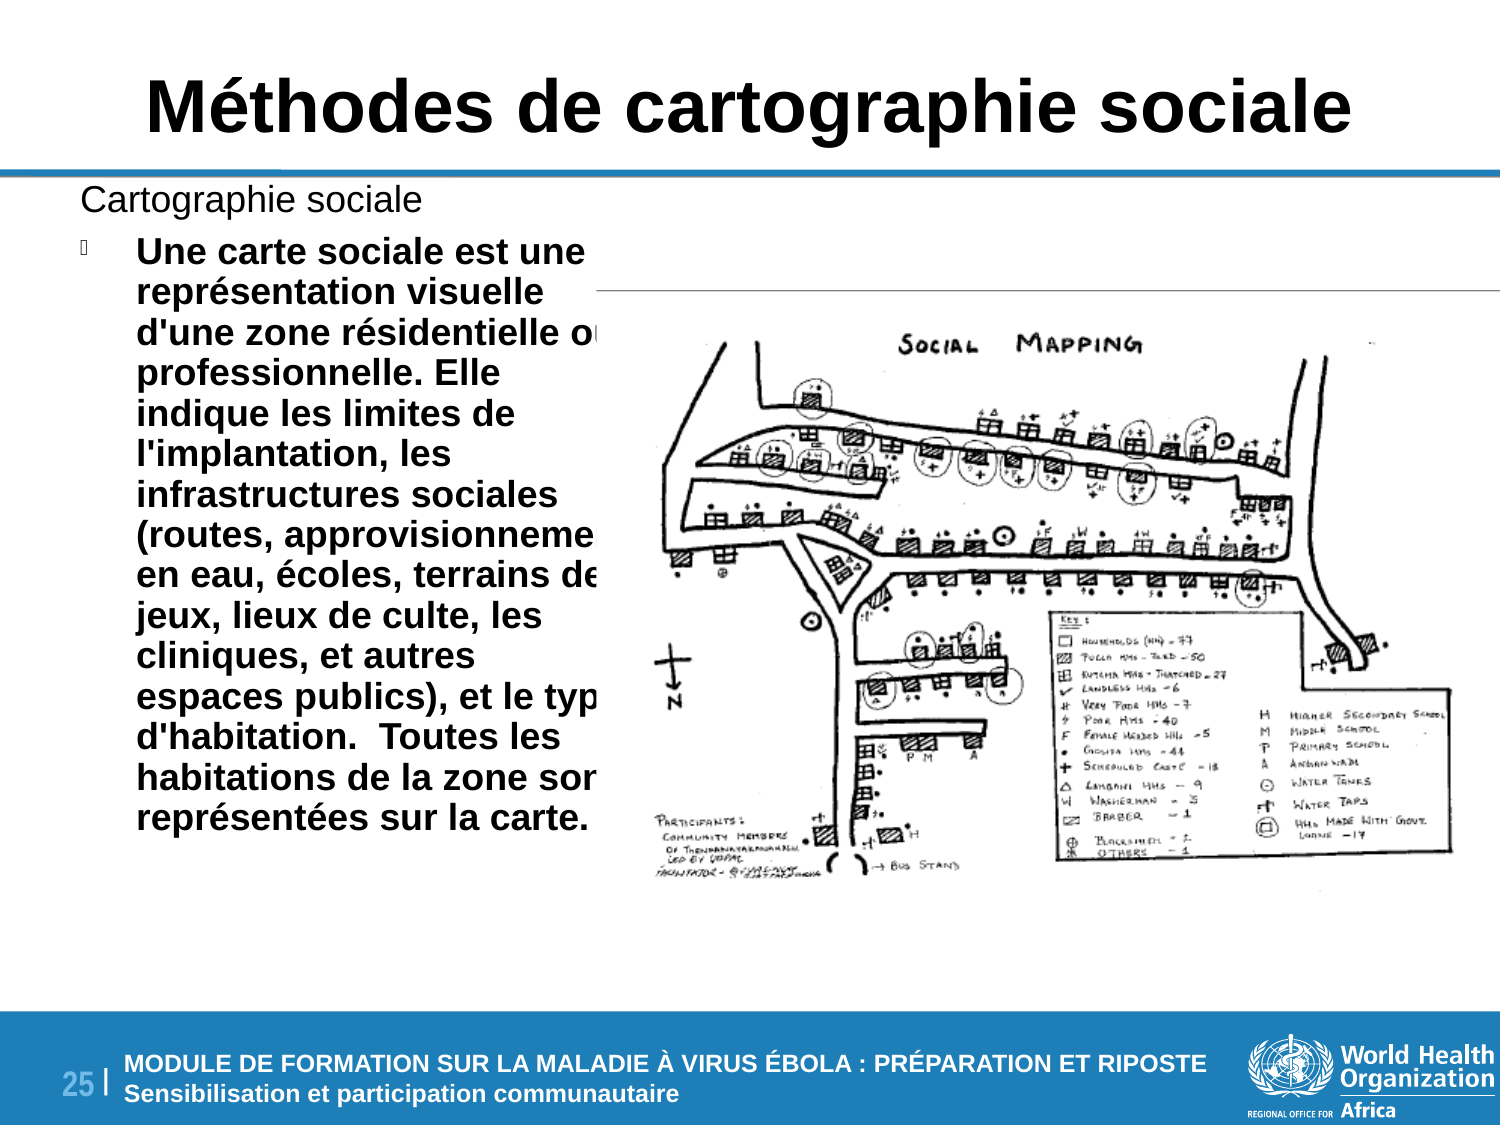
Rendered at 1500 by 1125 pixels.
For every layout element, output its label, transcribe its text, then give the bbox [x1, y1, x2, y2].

title Méthodes de cartographie sociale [75, 45, 1425, 161]
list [596, 290, 1500, 918]
list Cartographie sociale Une carte sociale est une représentation visuelle d'une zone résidentielle ou professionnelle. Elle indique les limites de l'implantation, les infrastructures sociales (routes, approvisionnement en eau, écoles, terrains de jeux, lieux de culte, les cliniques, et autres espaces publics), et le type d'habitation. Toutes les habitations de la zone sont représentées sur la carte. [64, 172, 646, 916]
